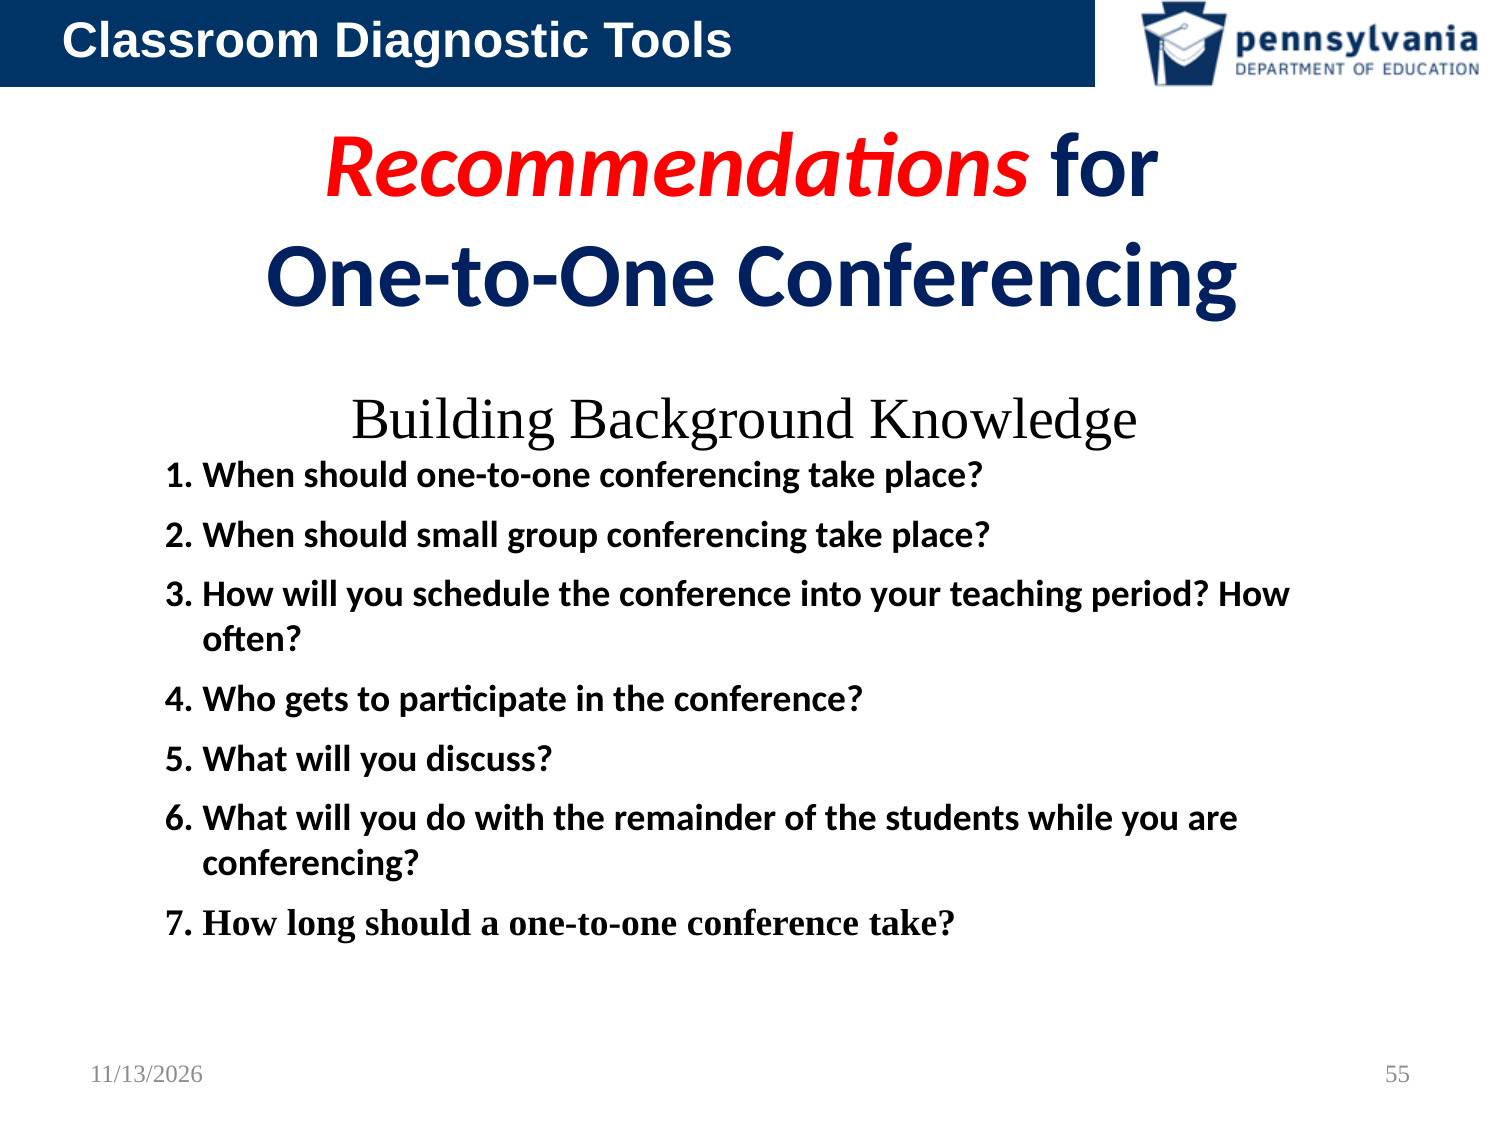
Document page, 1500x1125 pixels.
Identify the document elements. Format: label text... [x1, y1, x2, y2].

picture [1134, 0, 1485, 90]
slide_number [75, 1042, 425, 1103]
slide_number 55 [1074, 1042, 1425, 1103]
text_box Building Background Knowledge 1. When should one-to-one conferencing take place? 2. When should small group conferencing take place? 3. How will you schedule the conference into your teaching period? How often? 4. Who gets to participate in the conference? 5. What will you discuss? 6. What will you do with the remainder of the students while you are conferencing? 7. How long should a one-to-one conference take? [149, 302, 1340, 951]
title Recommendations for One-to-One Conferencing [77, 124, 1428, 365]
